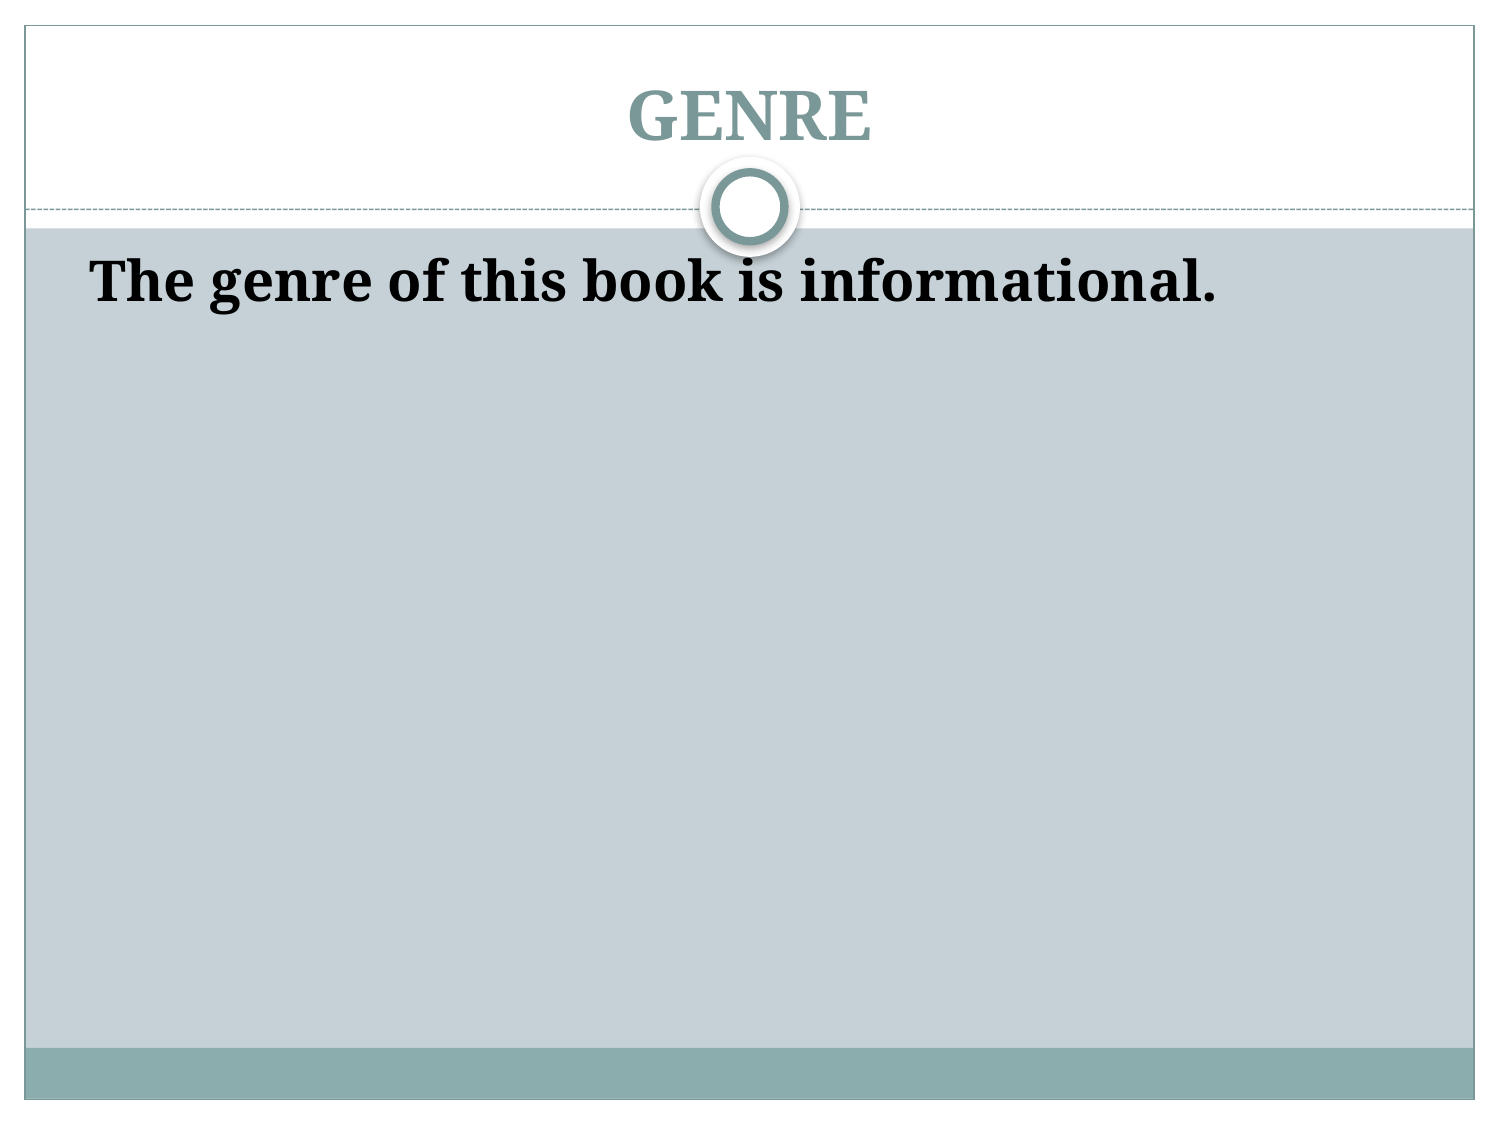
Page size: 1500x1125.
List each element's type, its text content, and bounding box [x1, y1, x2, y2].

list The genre of this book is informational. [75, 237, 1425, 980]
title GENRE [49, 37, 1450, 162]
